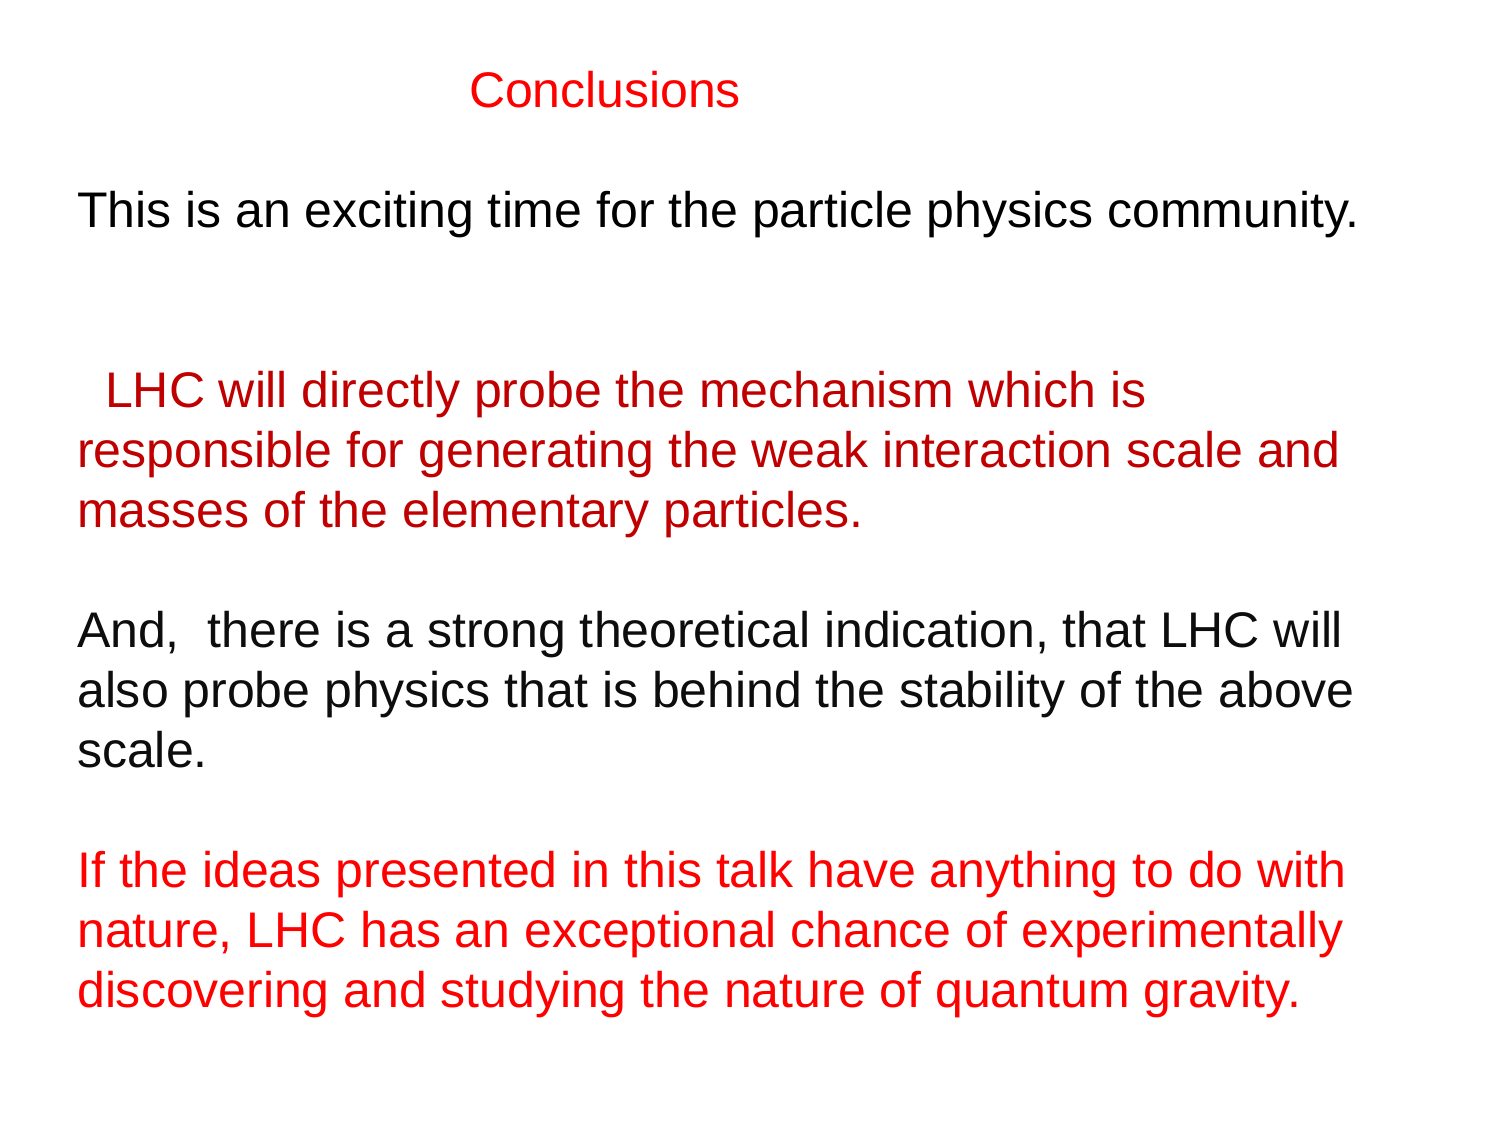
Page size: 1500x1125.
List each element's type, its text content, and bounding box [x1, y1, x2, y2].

text_box Conclusions This is an exciting time for the particle physics community. LHC will directly probe the mechanism which is responsible for generating the weak interaction scale and masses of the elementary particles. And, there is a strong theoretical indication, that LHC will also probe physics that is behind the stability of the above scale. If the ideas presented in this talk have anything to do with nature, LHC has an exceptional chance of experimentally discovering and studying the nature of quantum gravity. [62, 49, 1438, 1125]
